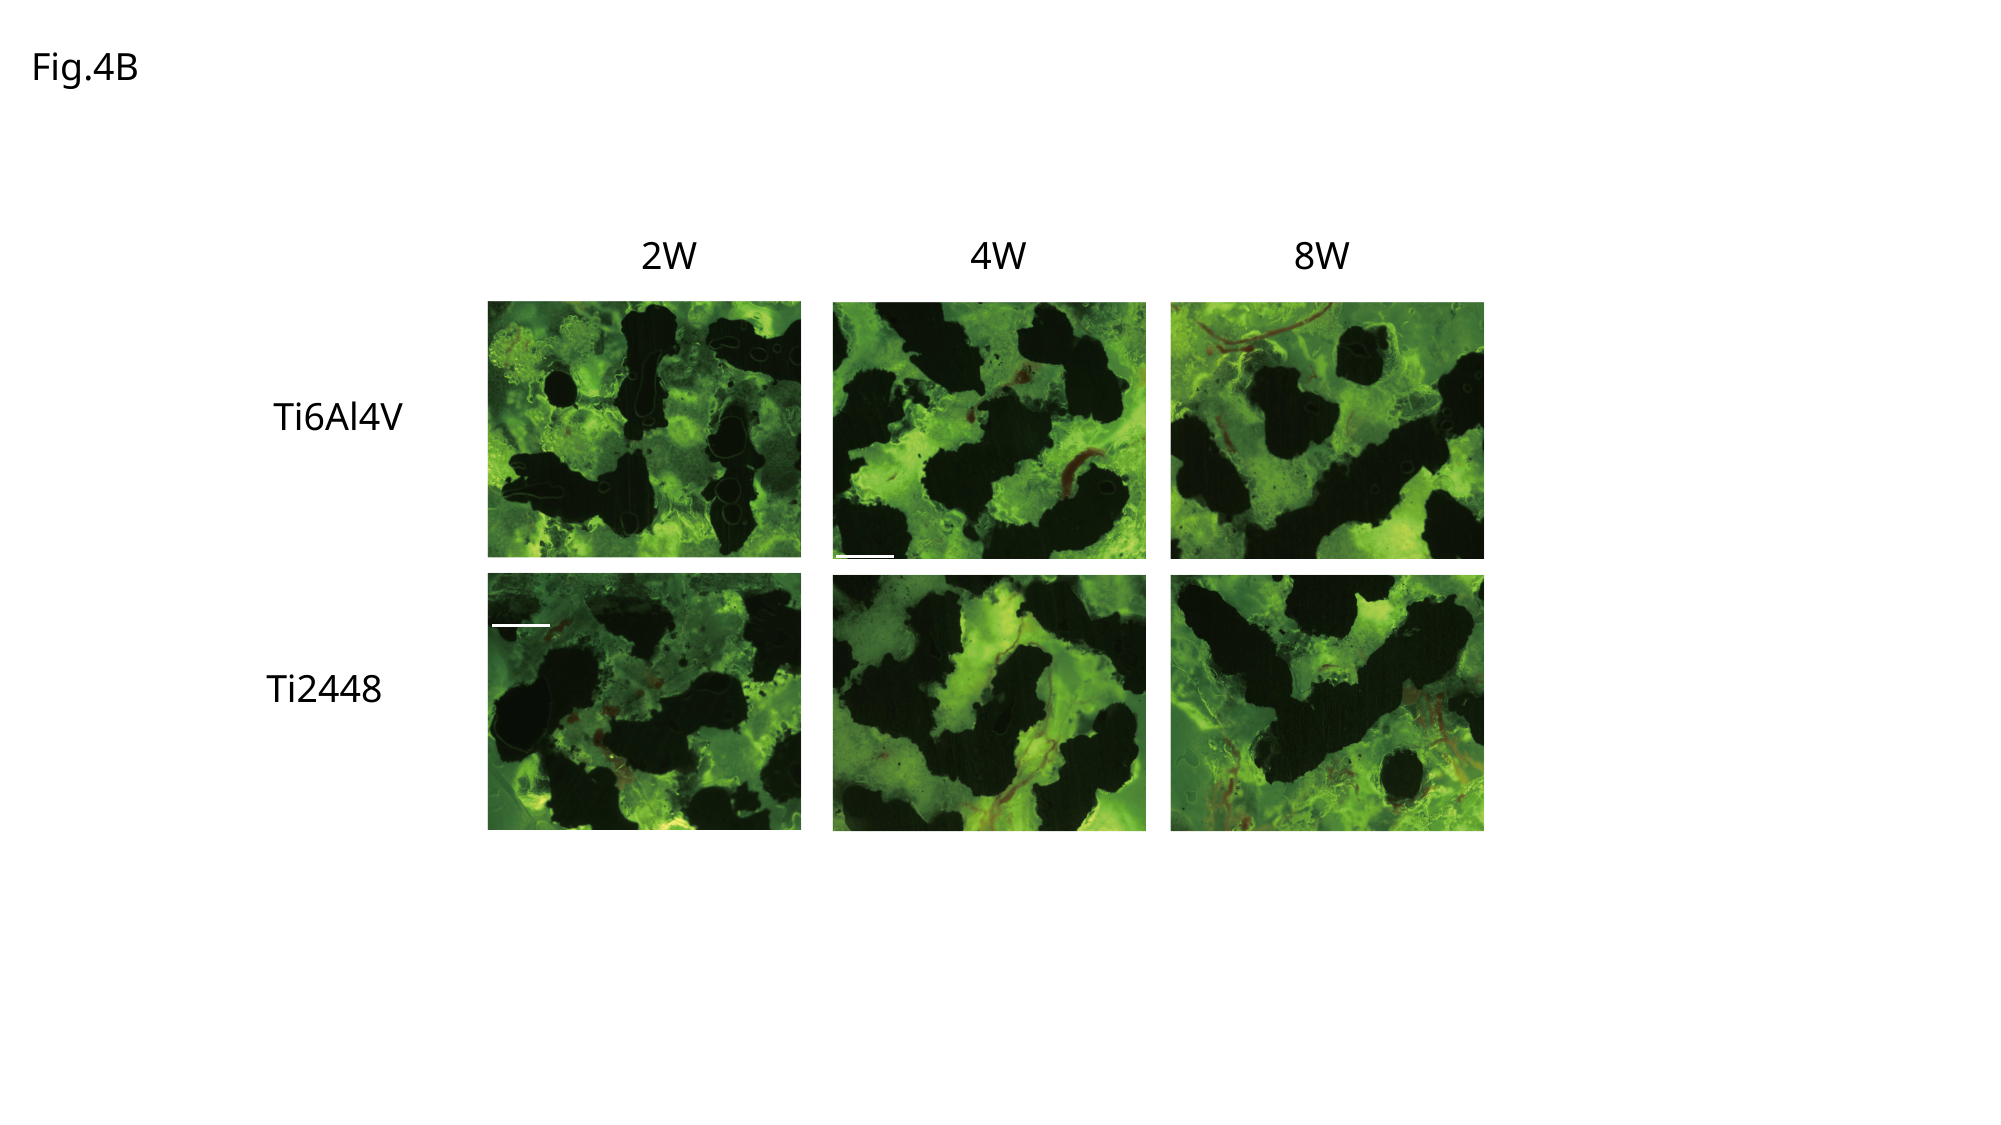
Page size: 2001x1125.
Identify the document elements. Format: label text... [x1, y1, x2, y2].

picture [485, 571, 802, 831]
text_box Ti2448 [251, 658, 398, 718]
text_box Fig.4B [16, 35, 155, 96]
picture [830, 573, 1147, 832]
picture [1168, 573, 1485, 832]
text_box 2W [626, 224, 713, 285]
text_box 8W [1278, 224, 1365, 285]
picture [1168, 300, 1485, 560]
text_box 4W [955, 224, 1042, 285]
picture [485, 299, 802, 558]
text_box Ti6Al4V [258, 385, 418, 446]
picture [830, 300, 1147, 560]
